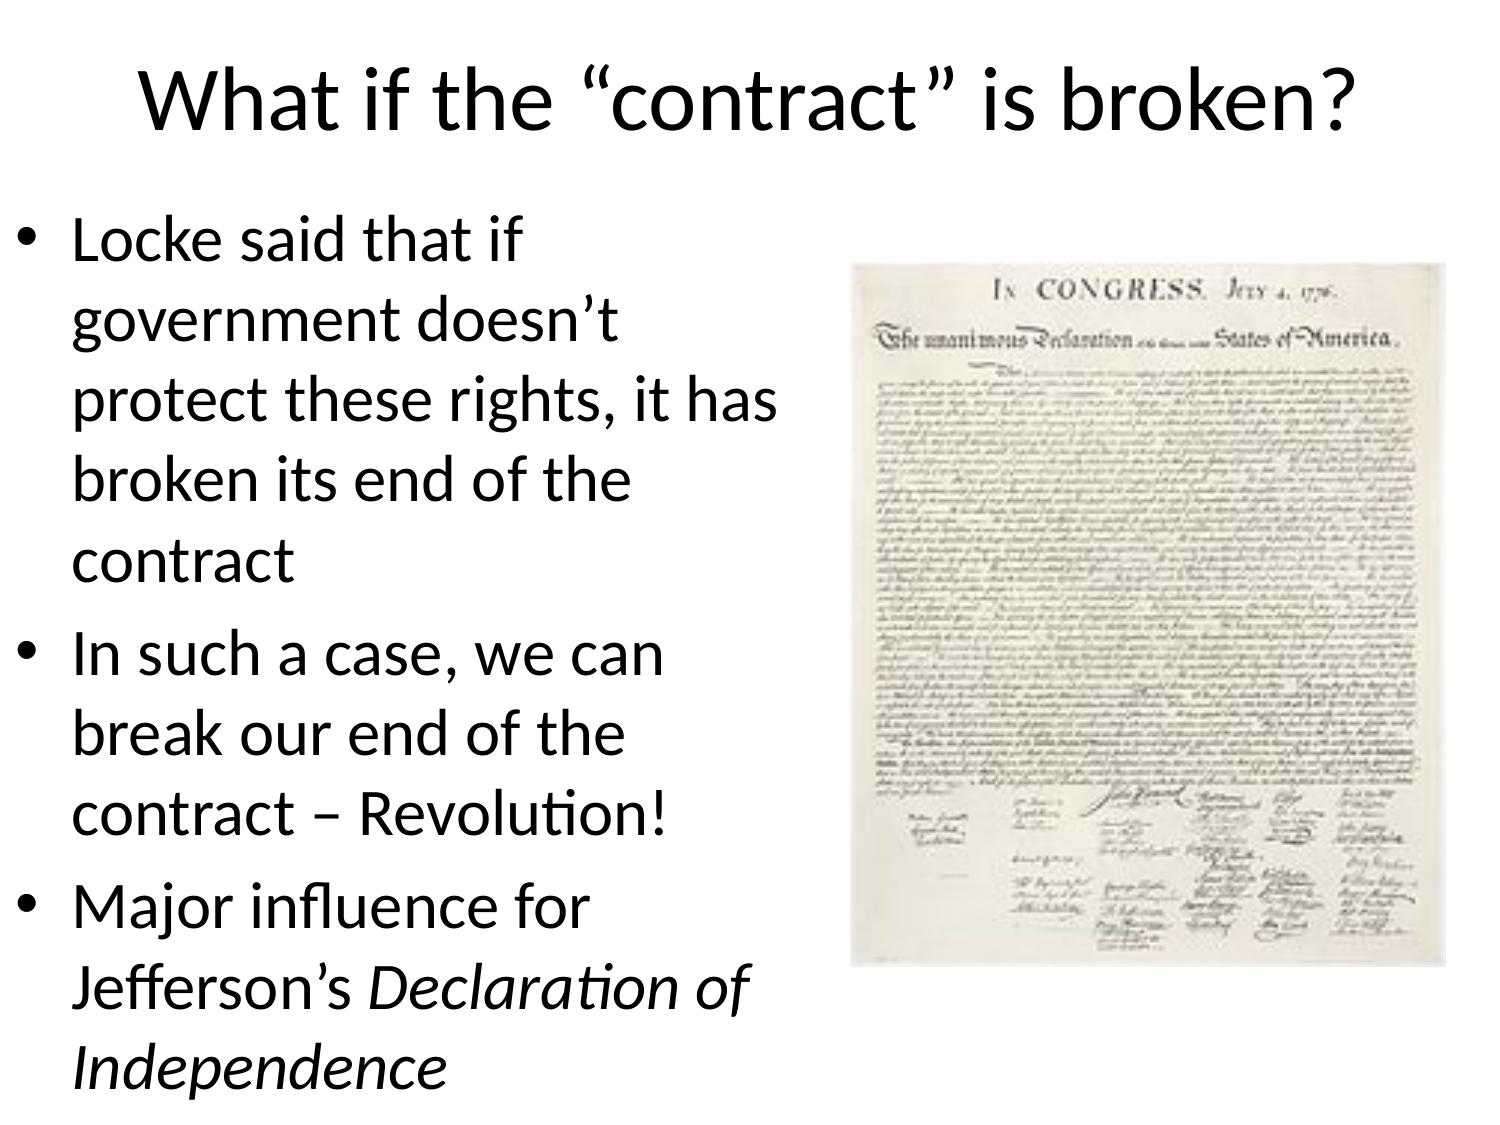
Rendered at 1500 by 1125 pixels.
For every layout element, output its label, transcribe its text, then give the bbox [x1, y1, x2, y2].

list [833, 262, 1463, 967]
list Locke said that if government doesn’t protect these rights, it has broken its end of the contract In such a case, we can break our end of the contract – Revolution! Major influence for Jefferson’s Declaration of Independence [0, 187, 811, 1125]
title What if the “contract” is broken? [75, 0, 1425, 188]
